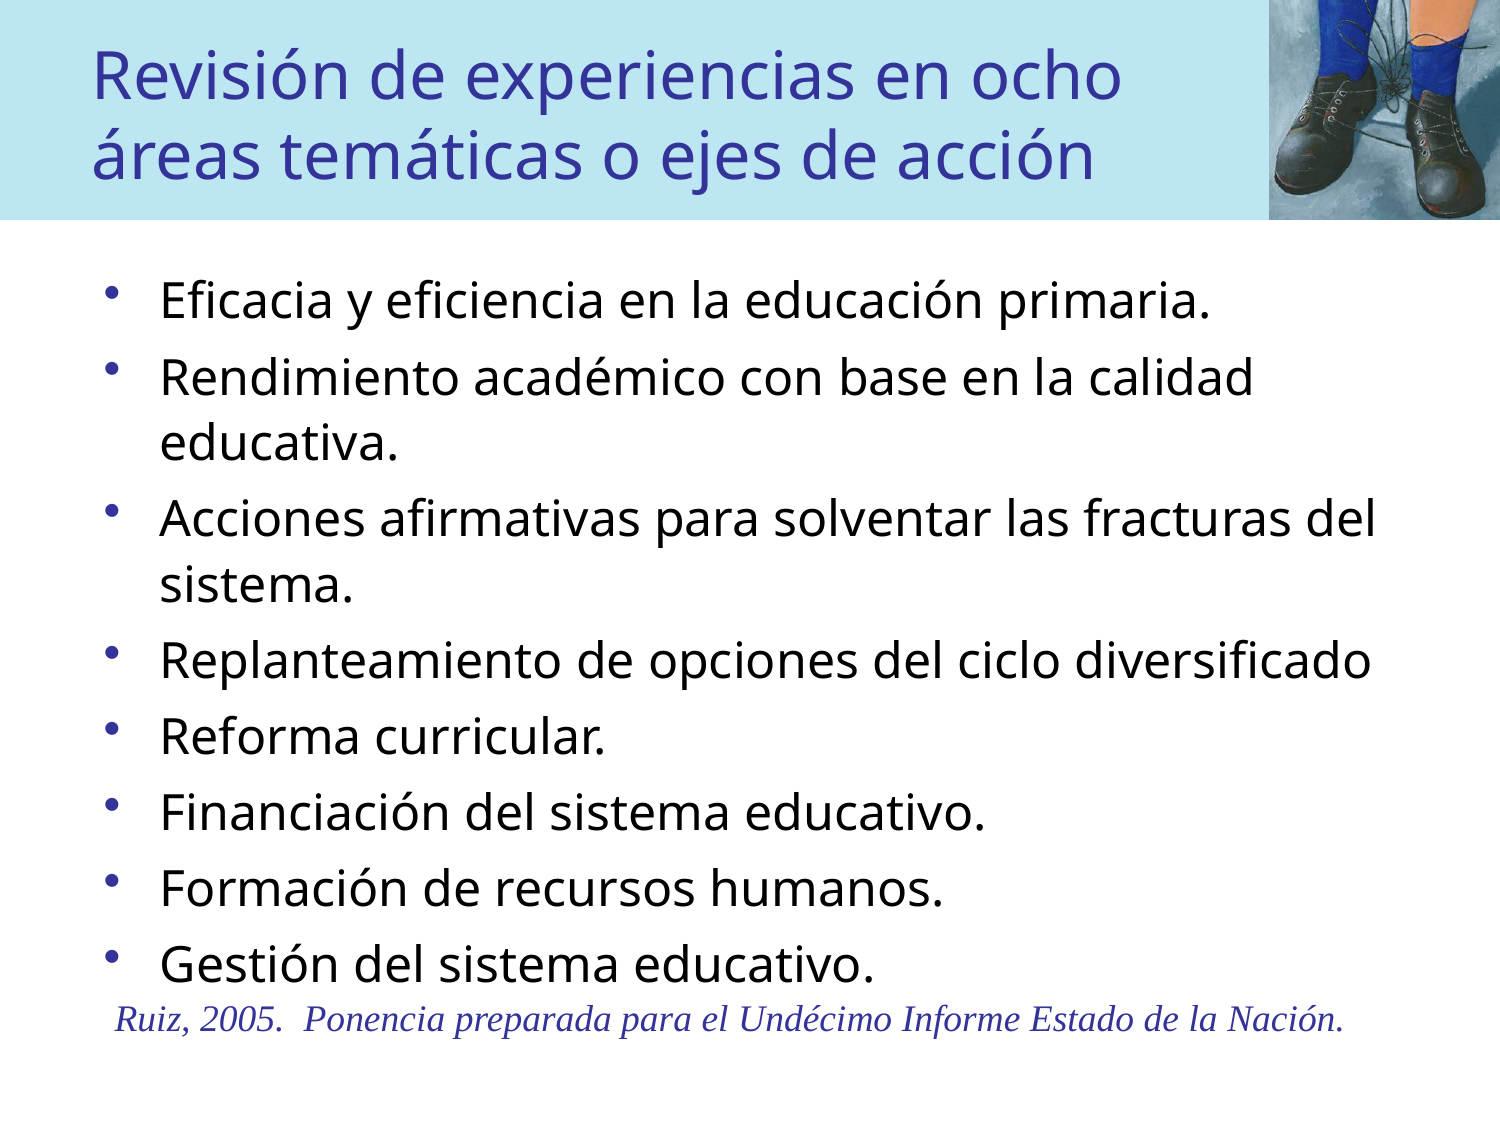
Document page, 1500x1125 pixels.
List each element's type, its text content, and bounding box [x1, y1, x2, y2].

picture [0, 0, 1500, 220]
list Eficacia y eficiencia en la educación primaria. Rendimiento académico con base en la calidad educativa. Acciones afirmativas para solventar las fracturas del sistema. Replanteamiento de opciones del ciclo diversificado Reforma curricular. Financiación del sistema educativo. Formación de recursos humanos. Gestión del sistema educativo. [88, 255, 1448, 950]
title Revisión de experiencias en ocho áreas temáticas o ejes de acción [76, 18, 1247, 207]
text_box Ruiz, 2005. Ponencia preparada para el Undécimo Informe Estado de la Nación. [99, 986, 1362, 1047]
